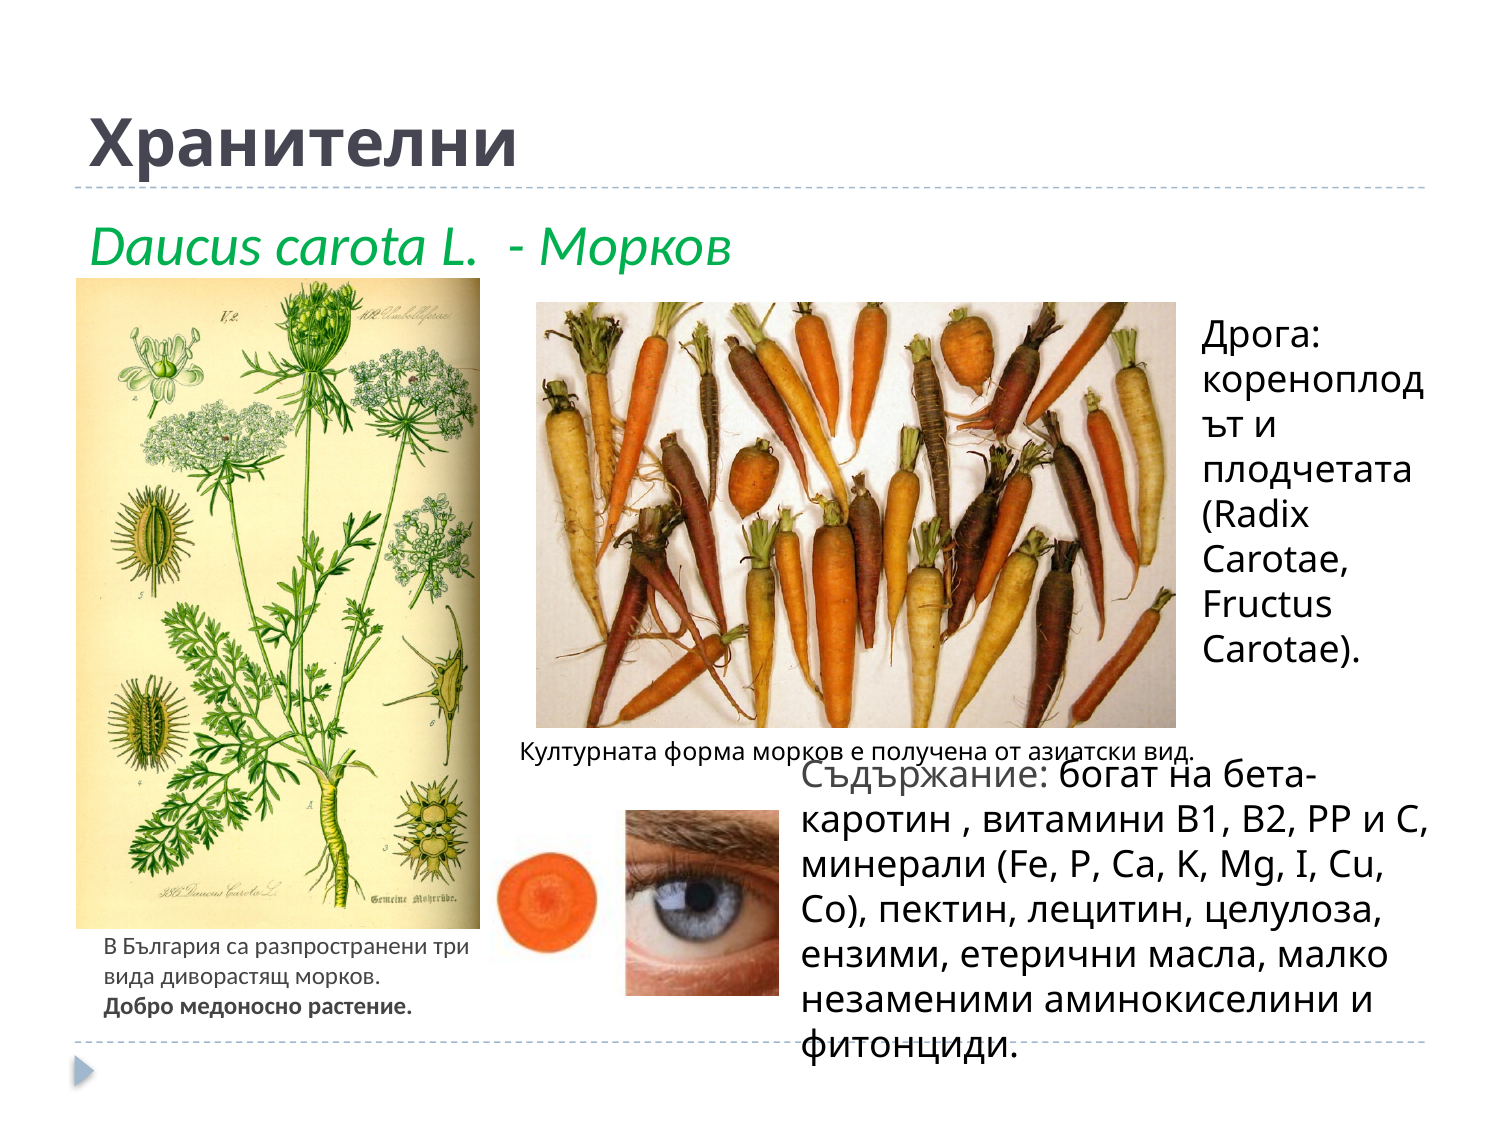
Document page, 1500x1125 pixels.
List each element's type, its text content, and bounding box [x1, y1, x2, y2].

list Daucus carota L. - Морков [75, 200, 1425, 819]
text_box В България са разпространени три вида диворастящ морков. Добро медоносно растение. [88, 940, 526, 1027]
list Daucus carota L. - Морков [75, 939, 785, 1047]
picture [536, 302, 1176, 729]
picture [76, 278, 779, 996]
text_box Културната форма морков е получена от азиатски вид. [504, 727, 1212, 773]
text_box Съдържание: богат на бета-каротин , витамини В1, В2, РР и С, минерали (Fe, P, Ca, K, Mg, I, Cu, Co), пектин, лецитин, целулоза, ензими, етерични масла, малко незаменими аминокиселини и фитонциди. [785, 742, 1459, 1073]
title Хранителни [75, 24, 1425, 188]
text_box Дрога: кореноплодът и плодчетата (Radix Carotae, Fructus Carotae). [1187, 302, 1459, 678]
